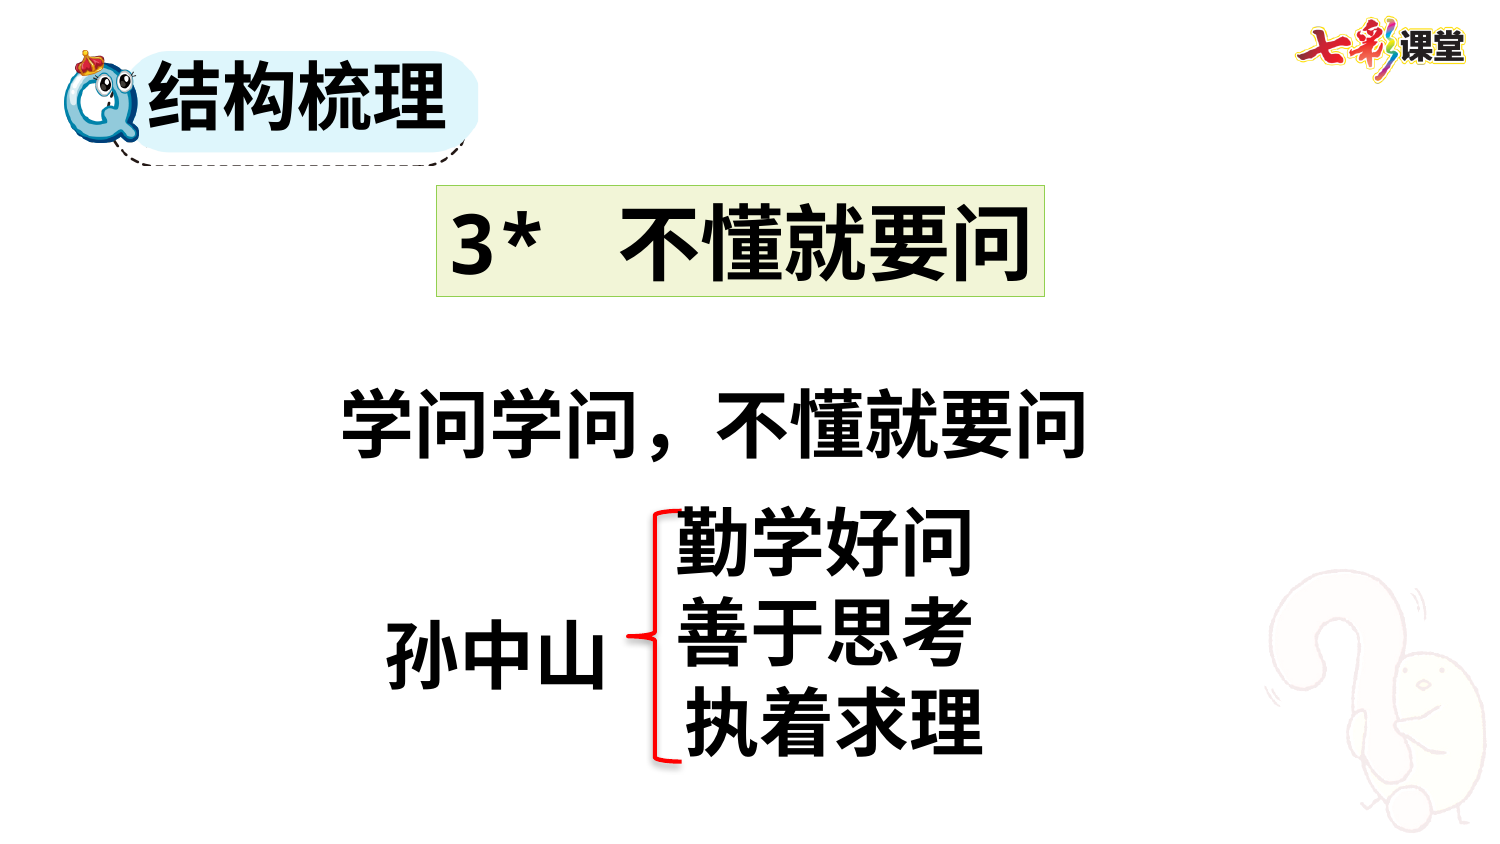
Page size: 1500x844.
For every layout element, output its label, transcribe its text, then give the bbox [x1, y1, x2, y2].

text_box 孙中山 [373, 557, 622, 704]
text_box 学问学问，不懂就要问 [328, 327, 1101, 474]
text_box 3* 不懂就要问 [436, 185, 1045, 297]
picture [1293, 15, 1468, 84]
picture [64, 50, 479, 166]
text_box 勤学好问 善于思考 执着求理 [646, 488, 1022, 774]
text_box [625, 631, 646, 641]
text_box 结构梳理 [135, 43, 484, 145]
